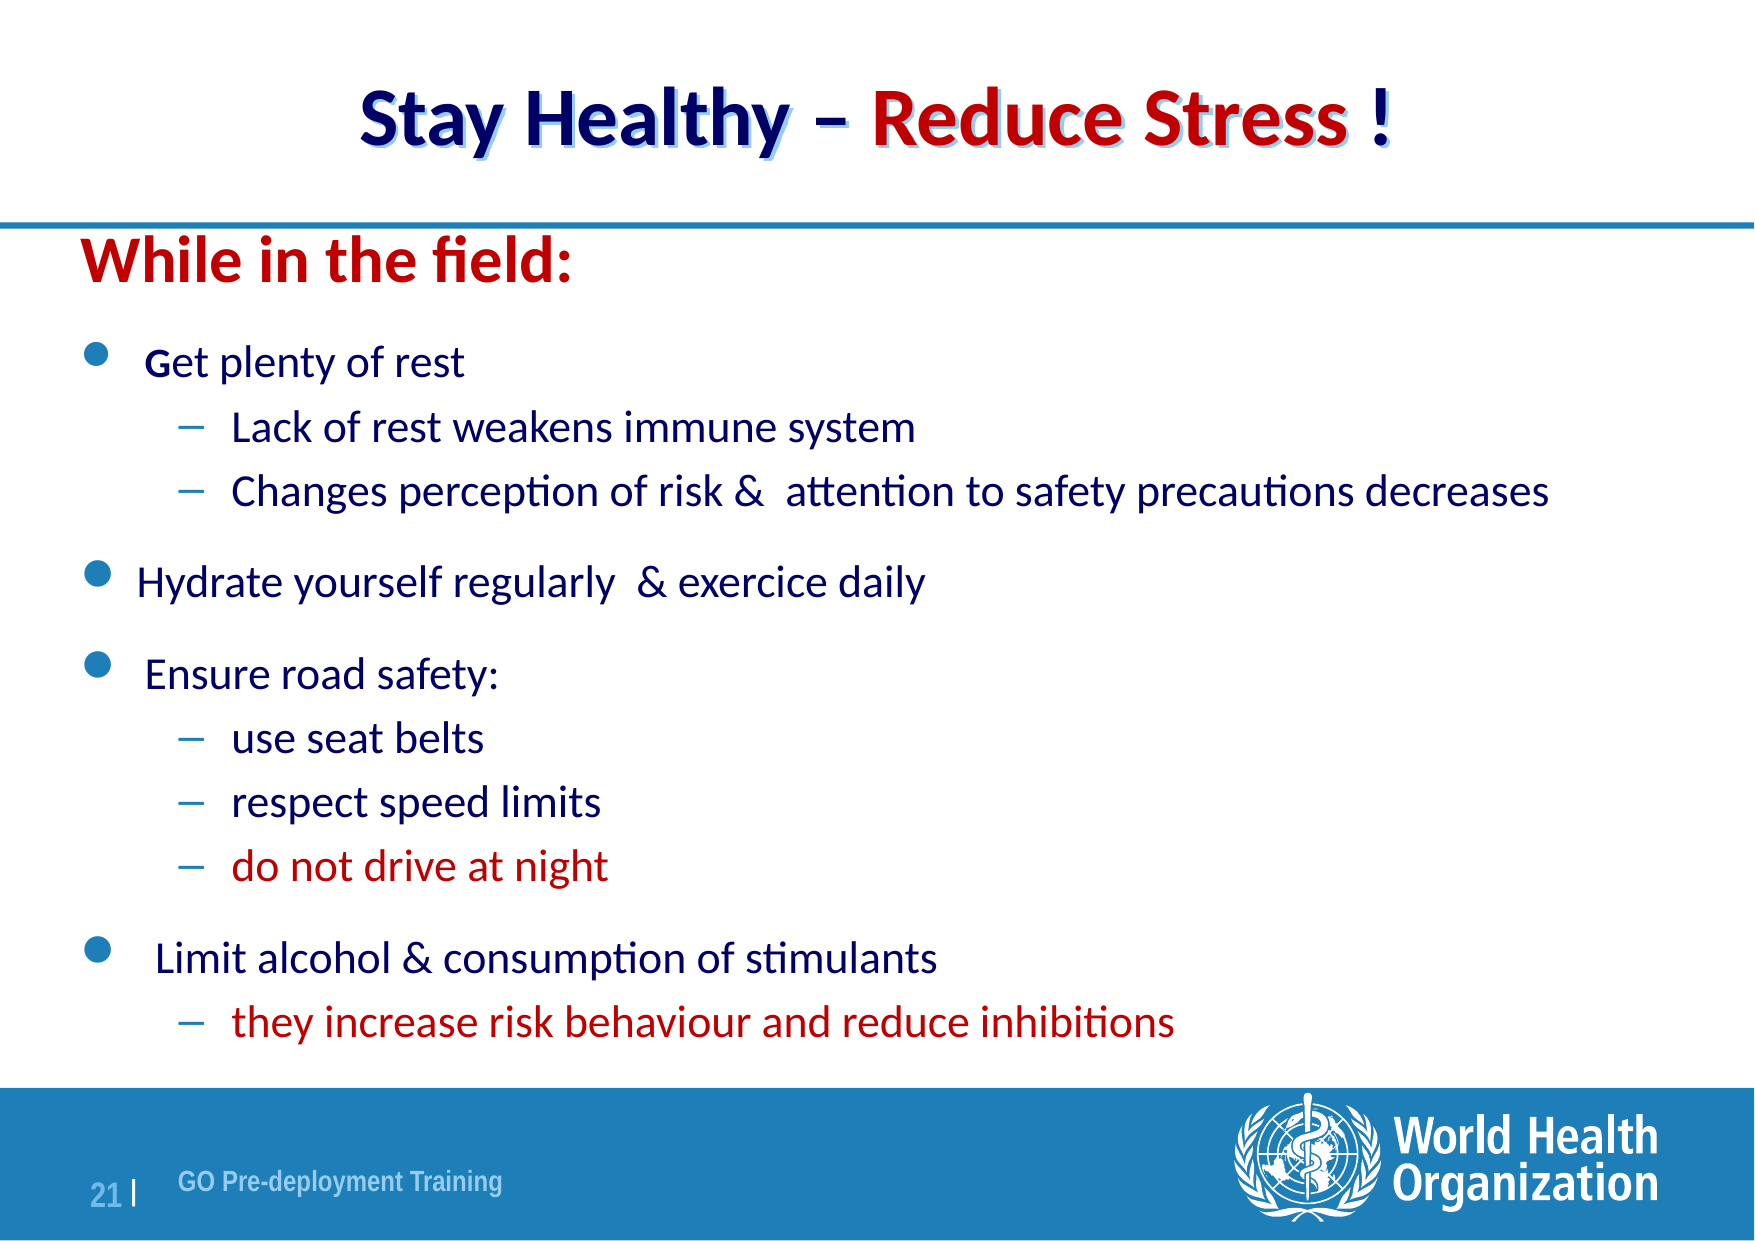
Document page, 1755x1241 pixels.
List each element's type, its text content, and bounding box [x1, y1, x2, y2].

list While in the field: Get plenty of rest Lack of rest weakens immune system Changes perception of risk & attention to safety precautions decreases Hydrate yourself regularly & exercice daily Ensure road safety: use seat belts respect speed limits do not drive at night Limit alcohol & consumption of stimulants they increase risk behaviour and reduce inhibitions [80, 215, 1672, 1050]
title Stay Healthy – Reduce Stress ! [0, 0, 1755, 224]
